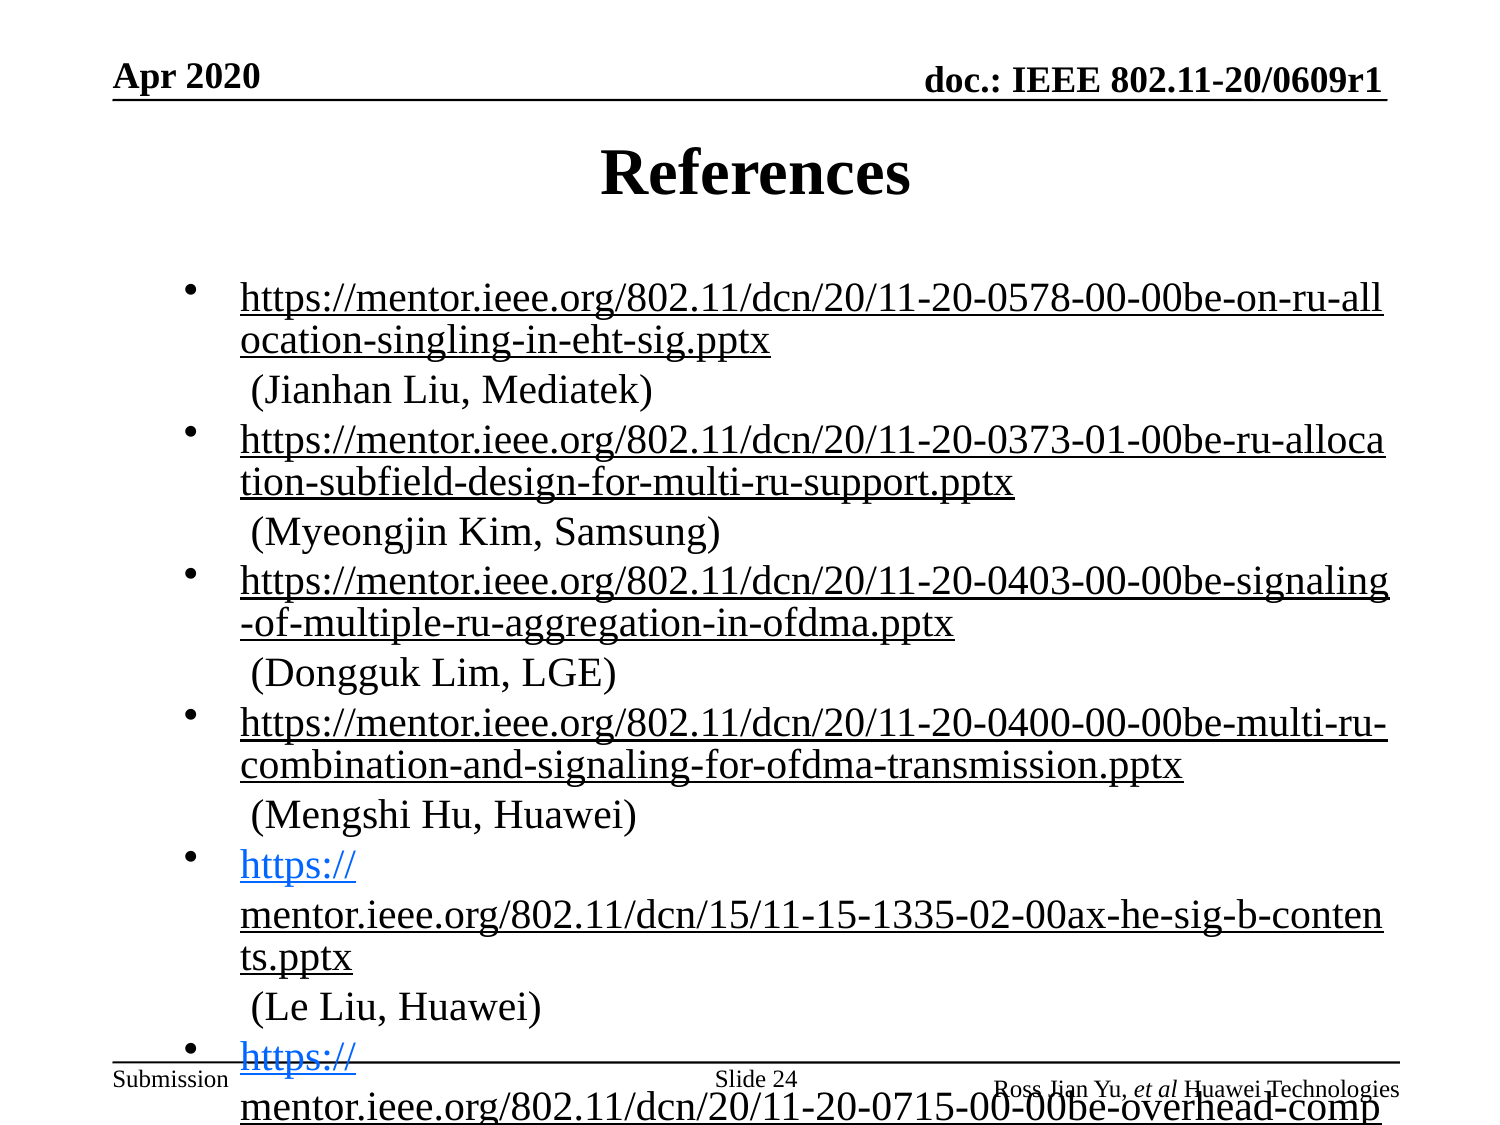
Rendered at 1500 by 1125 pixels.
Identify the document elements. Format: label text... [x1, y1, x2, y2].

text_box References [99, 124, 1413, 212]
text_box https://mentor.ieee.org/802.11/dcn/20/11-20-0578-00-00be-on-ru-allocation-singling-in-eht-sig.pptx (Jianhan Liu, Mediatek) https://mentor.ieee.org/802.11/dcn/20/11-20-0373-01-00be-ru-allocation-subfield-design-for-multi-ru-support.pptx (Myeongjin Kim, Samsung) https://mentor.ieee.org/802.11/dcn/20/11-20-0403-00-00be-signaling-of-multiple-ru-aggregation-in-ofdma.pptx (Dongguk Lim, LGE) https://mentor.ieee.org/802.11/dcn/20/11-20-0400-00-00be-multi-ru-combination-and-signaling-for-ofdma-transmission.pptx (Mengshi Hu, Huawei) https://mentor.ieee.org/802.11/dcn/15/11-15-1335-02-00ax-he-sig-b-contents.pptx (Le Liu, Huawei) https://mentor.ieee.org/802.11/dcn/20/11-20-0715-00-00be-overhead-comparisons-of-eht-sig.pptx (Myeongjin Kim, Samsung) [169, 262, 1407, 1025]
slide_number Slide 24 [712, 1061, 800, 1093]
